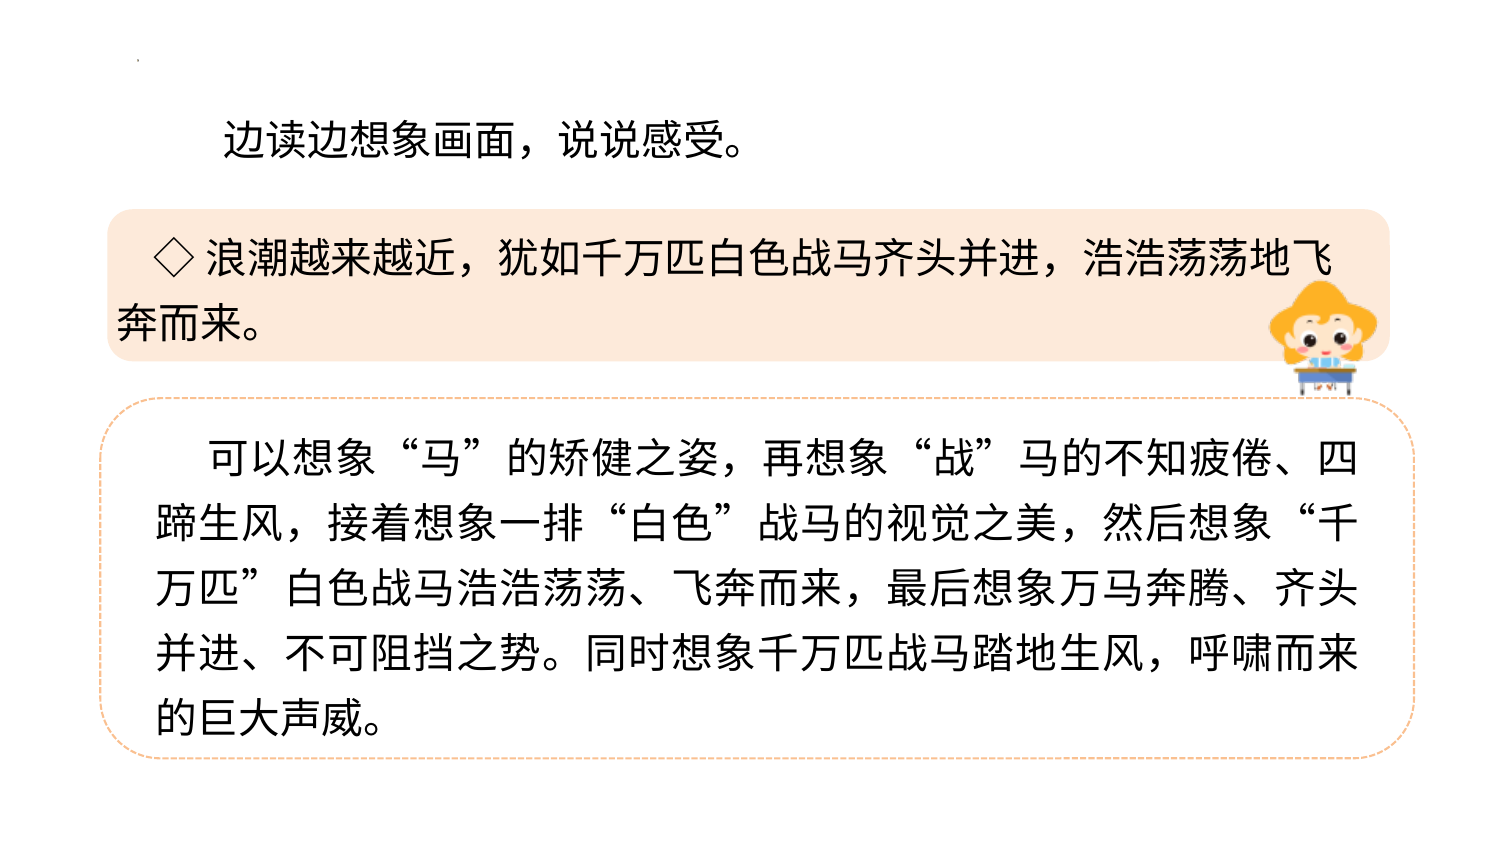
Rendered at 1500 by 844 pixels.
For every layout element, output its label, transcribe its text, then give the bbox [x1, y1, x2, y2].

picture [1255, 272, 1388, 405]
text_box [100, 398, 1414, 759]
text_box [102, 209, 1390, 362]
text_box 边读边想象画面，说说感受。 [208, 106, 782, 172]
